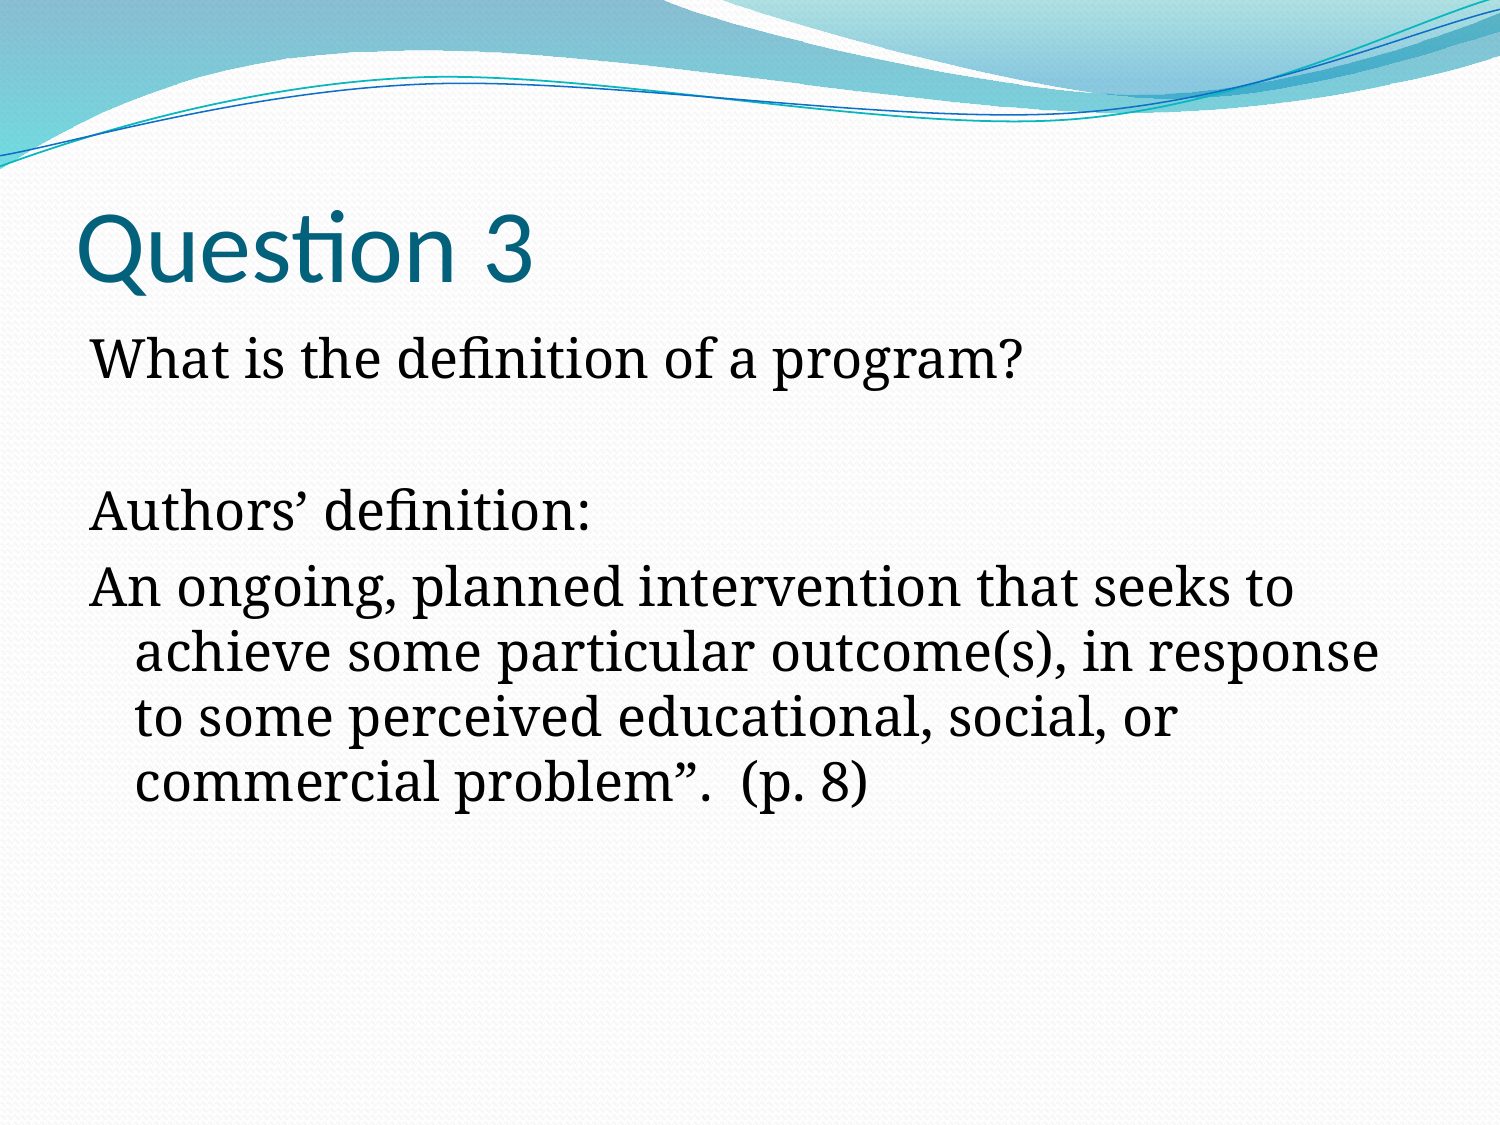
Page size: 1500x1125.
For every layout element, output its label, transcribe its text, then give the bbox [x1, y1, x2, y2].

list What is the definition of a program? Authors’ definition: An ongoing, planned intervention that seeks to achieve some particular outcome(s), in response to some perceived educational, social, or commercial problem”. (p. 8) [75, 317, 1425, 1038]
title Question 3 [75, 115, 1425, 303]
